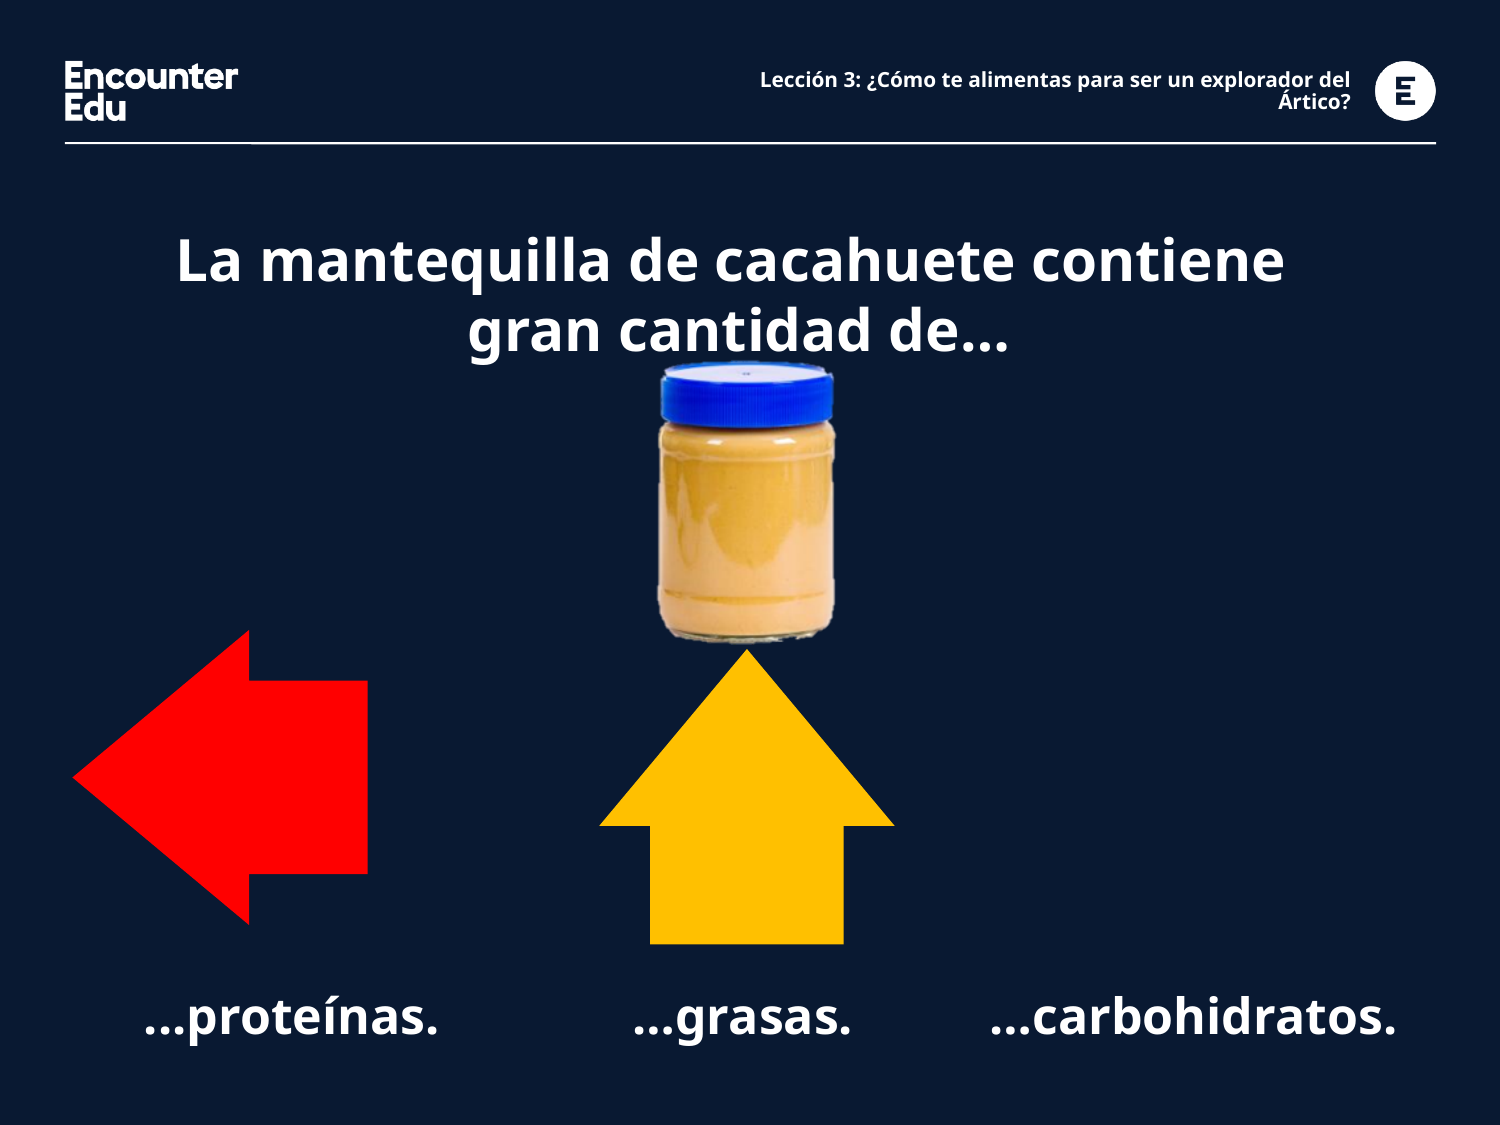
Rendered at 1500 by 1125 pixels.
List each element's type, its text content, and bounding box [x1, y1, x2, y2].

table_header ...proteínas. [66, 973, 517, 1125]
picture [61, 59, 243, 122]
text_box [70, 627, 370, 927]
table_header …carbohidratos. [968, 973, 1419, 1125]
picture [1373, 59, 1437, 122]
title Lección 3: ¿Cómo te alimentas para ser un explorador del Ártico? [676, 71, 1359, 113]
text_box [597, 671, 897, 947]
table_header …grasas. [517, 973, 968, 1125]
text_box La mantequilla de cacahuete contiene gran cantidad de… [22, 215, 1455, 371]
picture [579, 348, 921, 671]
